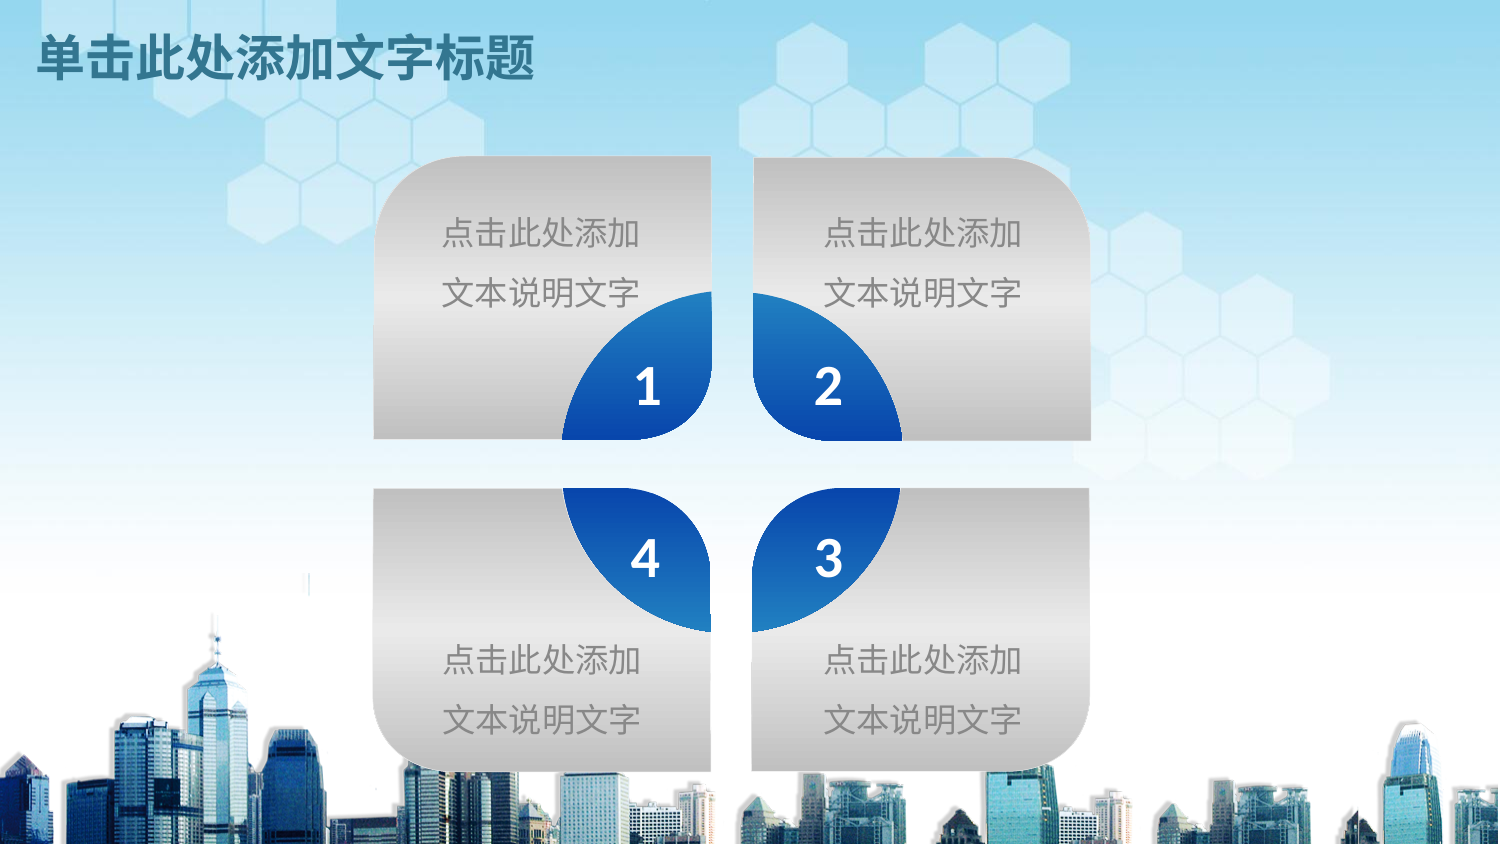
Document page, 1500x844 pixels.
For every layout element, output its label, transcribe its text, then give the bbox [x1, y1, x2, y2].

text_box [752, 487, 901, 632]
text_box 点击此处添加文本说明文字 [793, 184, 1053, 320]
text_box [562, 487, 711, 632]
picture [0, 0, 1500, 844]
text_box [751, 487, 1090, 772]
text_box [753, 157, 1092, 441]
text_box 4 [615, 511, 675, 597]
text_box [752, 292, 903, 441]
text_box [373, 155, 712, 440]
text_box 点击此处添加文本说明文字 [412, 184, 671, 320]
text_box 2 [798, 339, 858, 425]
text_box 3 [798, 511, 858, 597]
text_box 点击此处添加文本说明文字 [793, 611, 1053, 746]
text_box [372, 488, 711, 772]
text_box 点击此处添加文本说明文字 [412, 611, 672, 746]
text_box 1 [617, 339, 677, 425]
text_box [562, 291, 712, 440]
